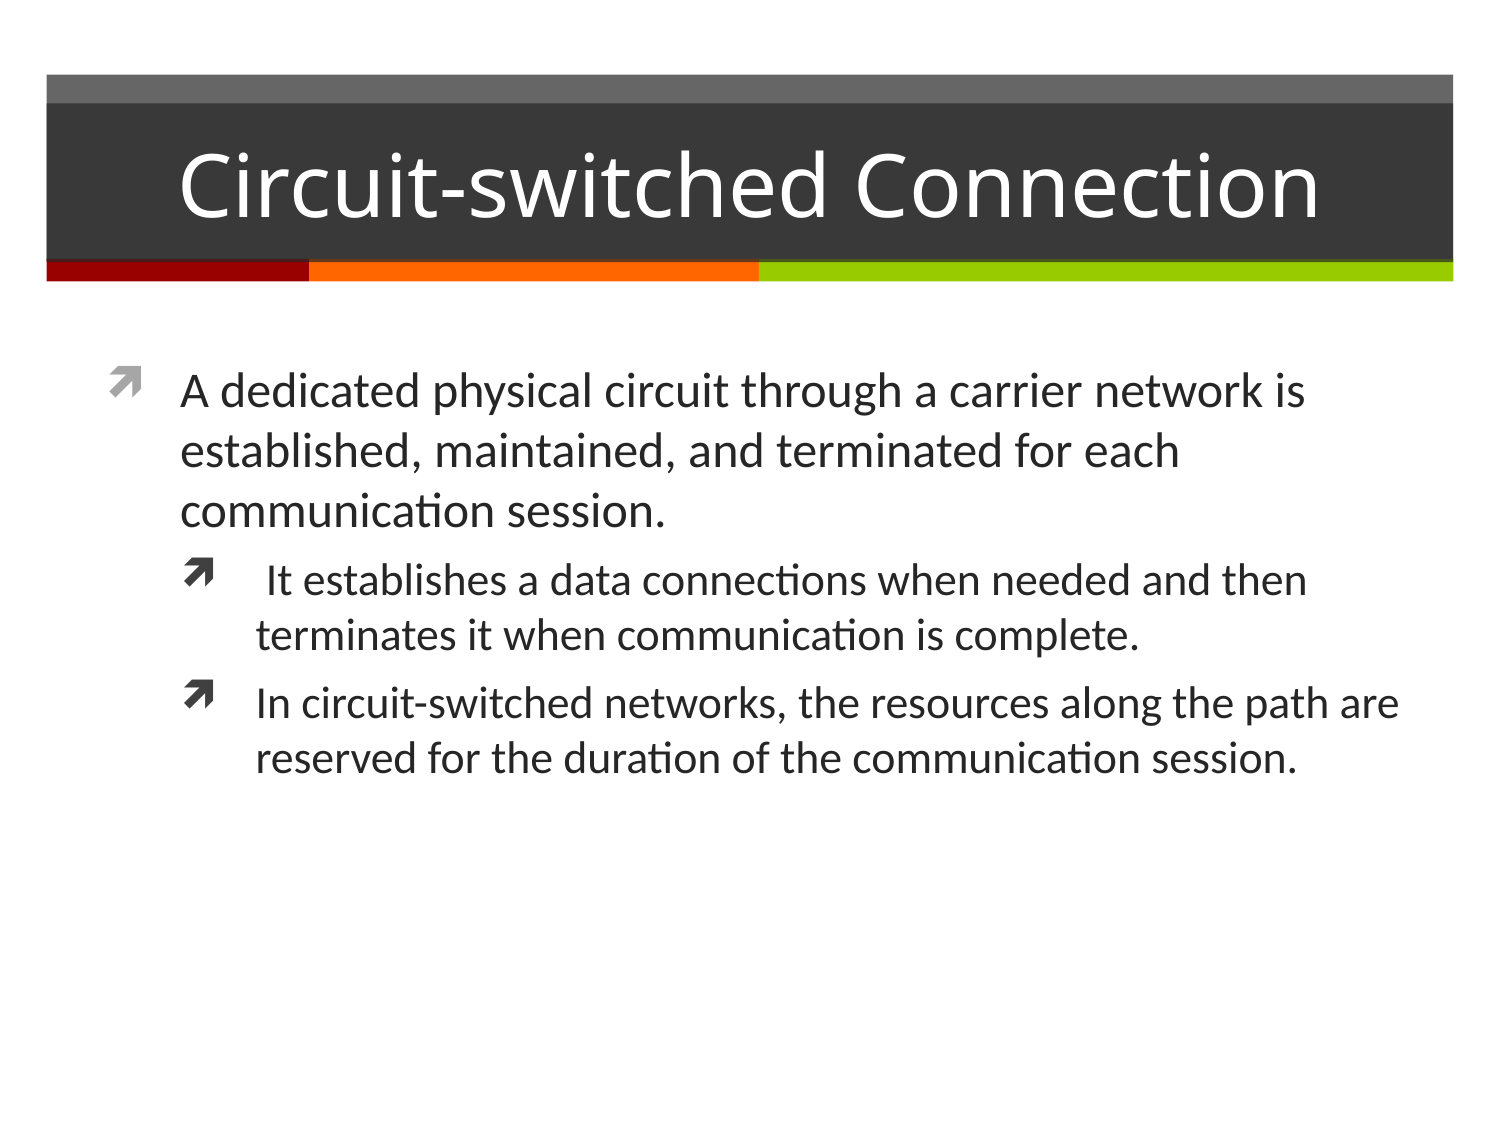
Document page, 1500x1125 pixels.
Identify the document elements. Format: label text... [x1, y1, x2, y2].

list A dedicated physical circuit through a carrier network is established, maintained, and terminated for each communication session. It establishes a data connections when needed and then terminates it when communication is complete. In circuit-switched networks, the resources along the path are reserved for the duration of the communication session. [90, 350, 1454, 1005]
title Circuit-switched Connection [46, 103, 1454, 263]
